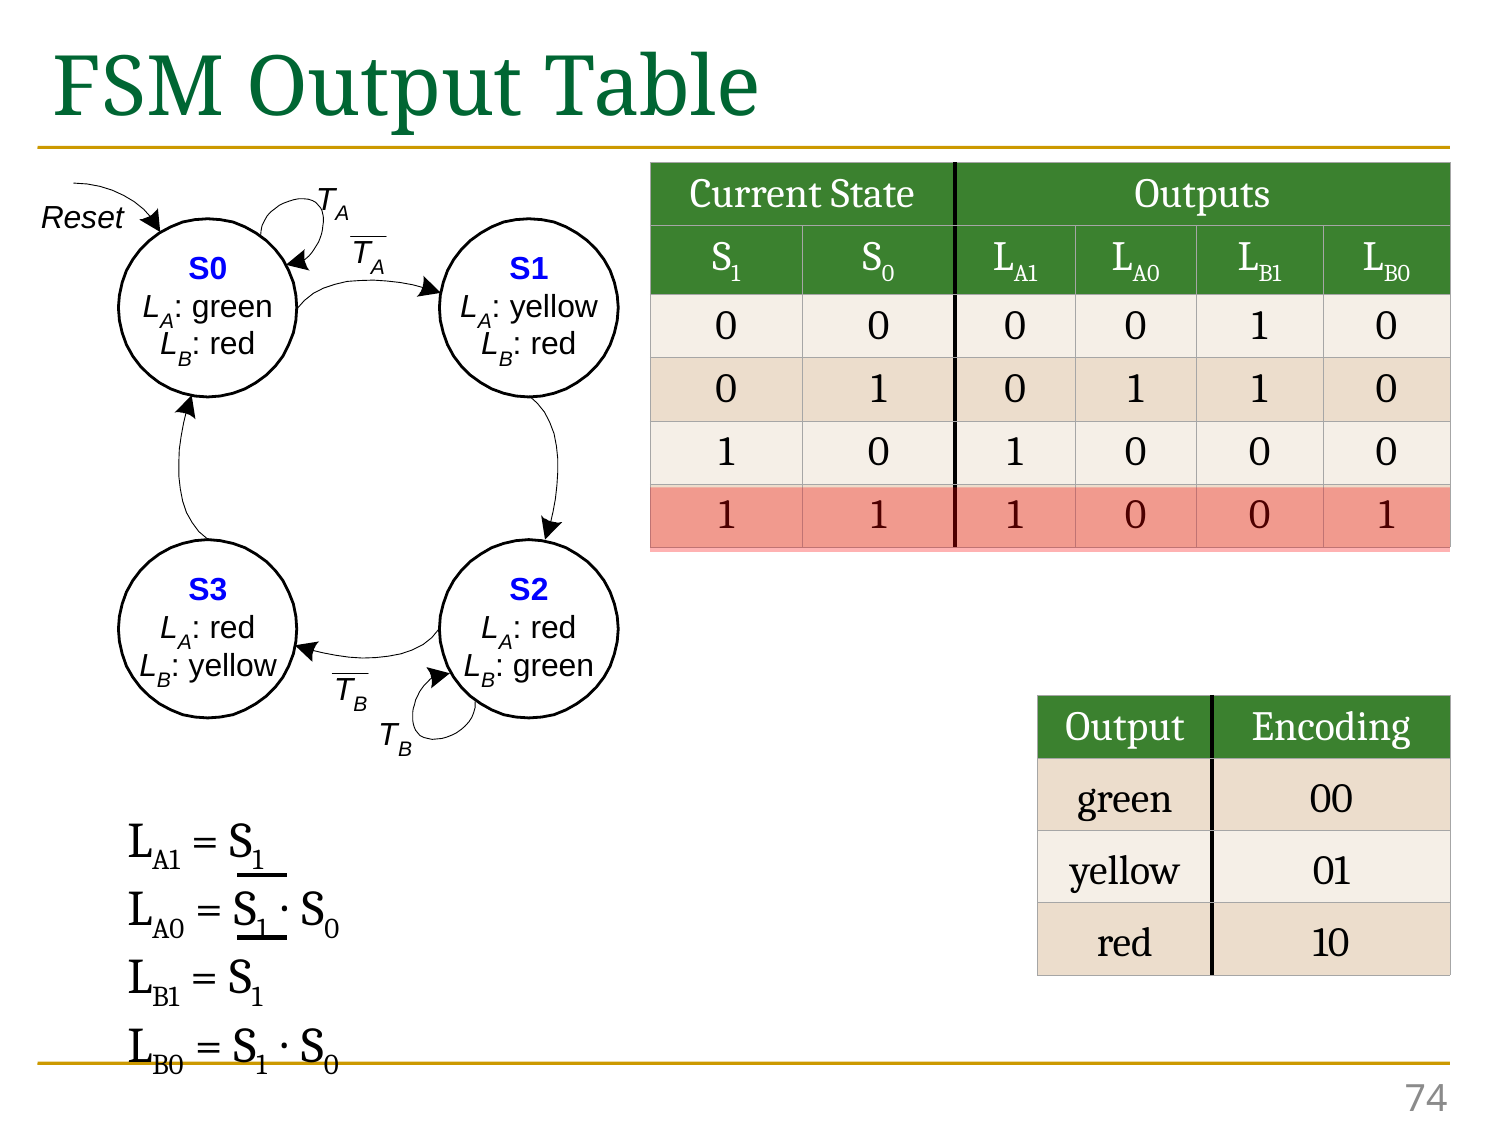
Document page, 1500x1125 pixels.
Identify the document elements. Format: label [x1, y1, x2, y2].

table_cell [1038, 759, 1210, 830]
table_cell [1197, 226, 1323, 294]
table_cell [1197, 295, 1323, 357]
table_cell [1076, 422, 1196, 484]
table_cell [957, 226, 1075, 294]
table_cell [803, 358, 953, 421]
text_box [650, 487, 1450, 552]
table_cell [803, 226, 953, 294]
text_box [112, 799, 488, 1088]
table_cell [651, 295, 802, 357]
table_cell [957, 295, 1075, 357]
table_cell [651, 422, 802, 484]
table_header [1214, 696, 1450, 758]
table_cell [1324, 422, 1450, 484]
text_box [15, 153, 640, 776]
title [37, 24, 1450, 200]
table_cell [1076, 295, 1196, 357]
table_cell [1324, 295, 1450, 357]
table_cell [651, 358, 802, 421]
table_cell [1076, 358, 1196, 421]
table_cell [1197, 358, 1323, 421]
table_cell [957, 422, 1075, 484]
slide_number [1125, 1066, 1463, 1125]
table_header [1038, 696, 1210, 758]
table_cell [1324, 358, 1450, 421]
table_cell [1324, 226, 1450, 294]
table_cell [1214, 759, 1450, 830]
table_cell [803, 295, 953, 357]
table_cell [1076, 226, 1196, 294]
table_cell [651, 226, 802, 294]
table_header [651, 163, 953, 225]
table_cell [1038, 903, 1210, 975]
table_cell [1214, 831, 1450, 902]
table_cell [1197, 422, 1323, 484]
table_cell [957, 358, 1075, 421]
table_cell [1038, 831, 1210, 902]
table_cell [803, 422, 953, 484]
table_header [957, 163, 1450, 225]
table_cell [1214, 903, 1450, 975]
